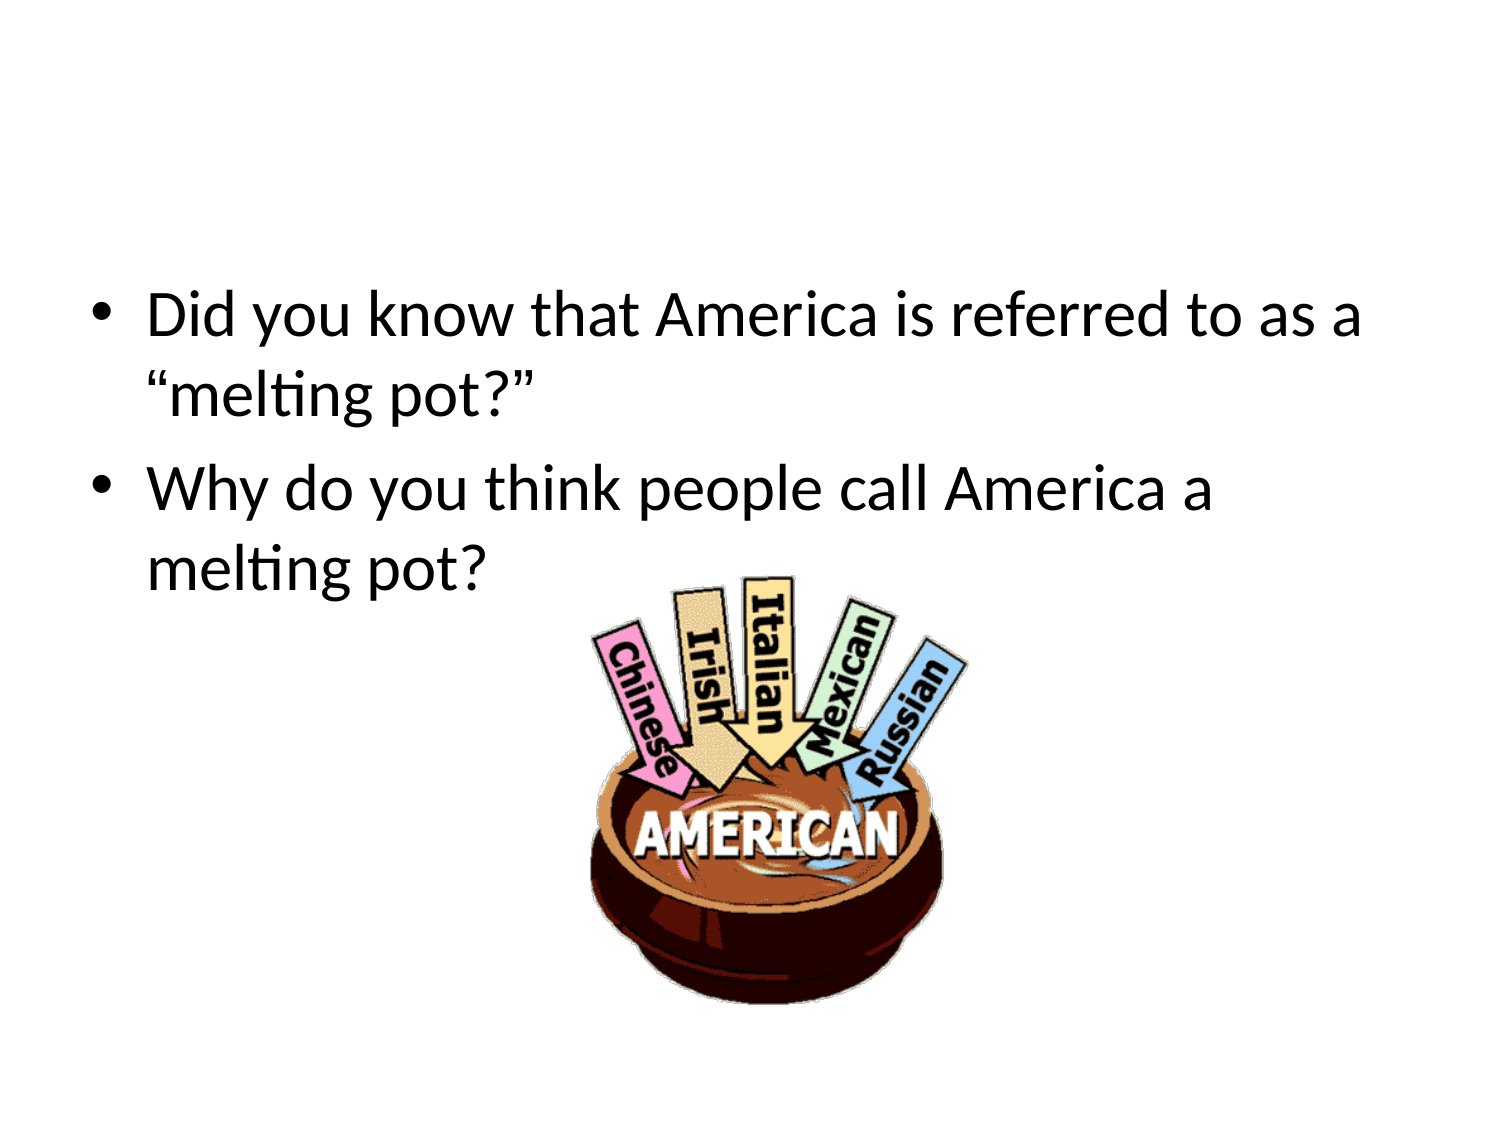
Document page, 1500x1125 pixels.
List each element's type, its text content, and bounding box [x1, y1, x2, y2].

picture [590, 575, 969, 1006]
list Did you know that America is referred to as a “melting pot?” Why do you think people call America a melting pot? [75, 262, 1425, 1005]
